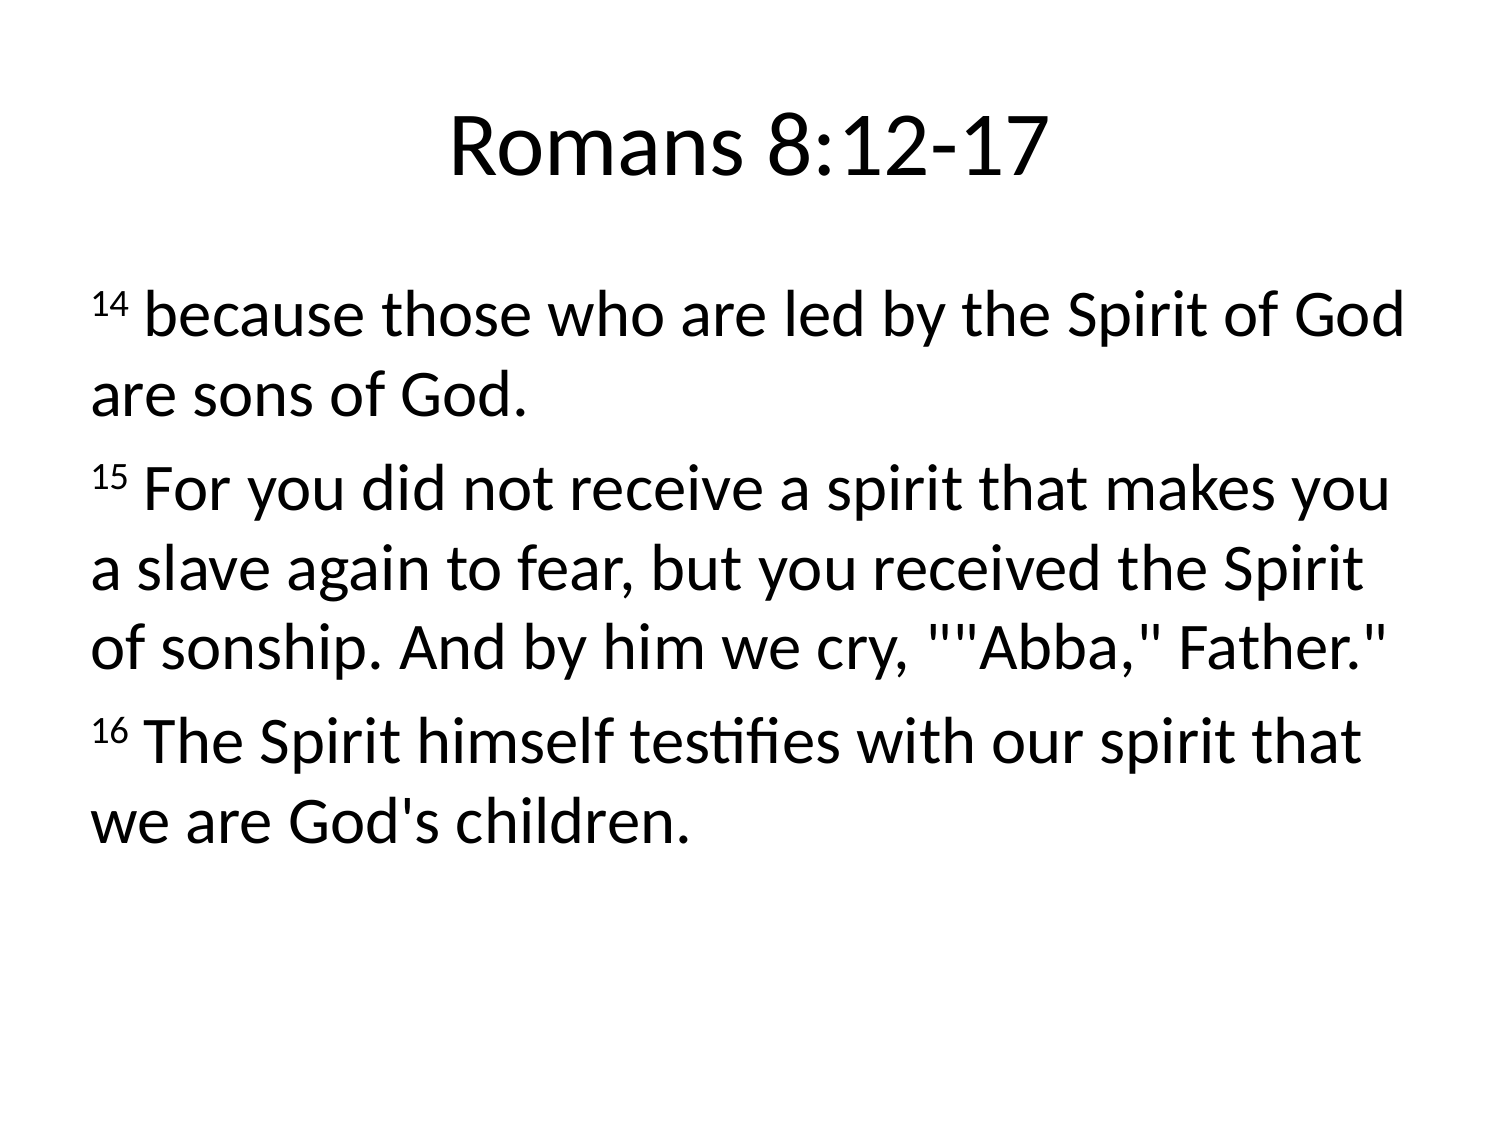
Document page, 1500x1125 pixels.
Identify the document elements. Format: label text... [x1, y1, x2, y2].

list 14 because those who are led by the Spirit of God are sons of God. 15 For you did not receive a spirit that makes you a slave again to fear, but you received the Spirit of sonship. And by him we cry, ""Abba," Father." 16 The Spirit himself testifies with our spirit that we are God's children. [75, 262, 1425, 1005]
title Romans 8:12-17 [75, 45, 1425, 233]
